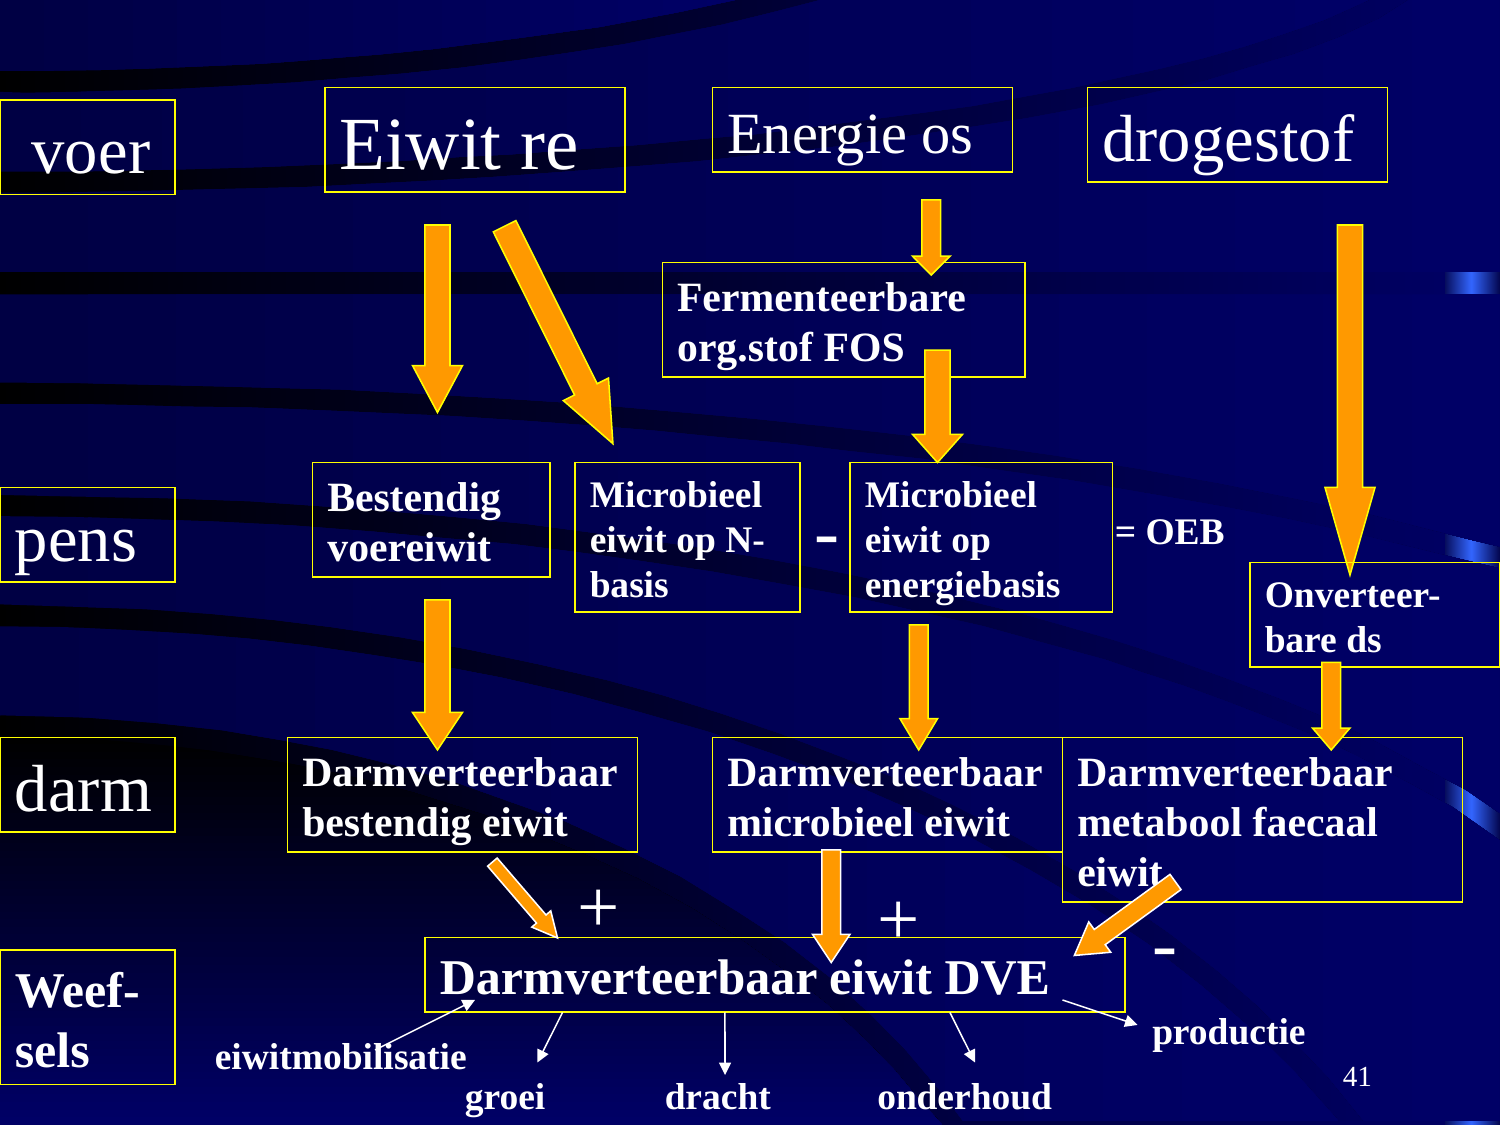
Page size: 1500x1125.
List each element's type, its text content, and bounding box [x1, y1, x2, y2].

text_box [812, 849, 938, 968]
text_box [1062, 887, 1213, 993]
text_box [312, 224, 528, 580]
text_box Darmverteerbaar eiwit DVE [425, 937, 1058, 998]
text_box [712, 624, 1063, 855]
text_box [199, 999, 1451, 1125]
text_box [1116, 474, 1244, 581]
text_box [849, 349, 1113, 615]
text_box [324, 87, 1388, 195]
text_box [533, 213, 801, 615]
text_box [287, 599, 638, 855]
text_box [512, 849, 638, 956]
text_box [1249, 224, 1500, 670]
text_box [805, 474, 844, 581]
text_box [662, 199, 1026, 380]
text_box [1062, 662, 1463, 905]
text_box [0, 99, 176, 1087]
